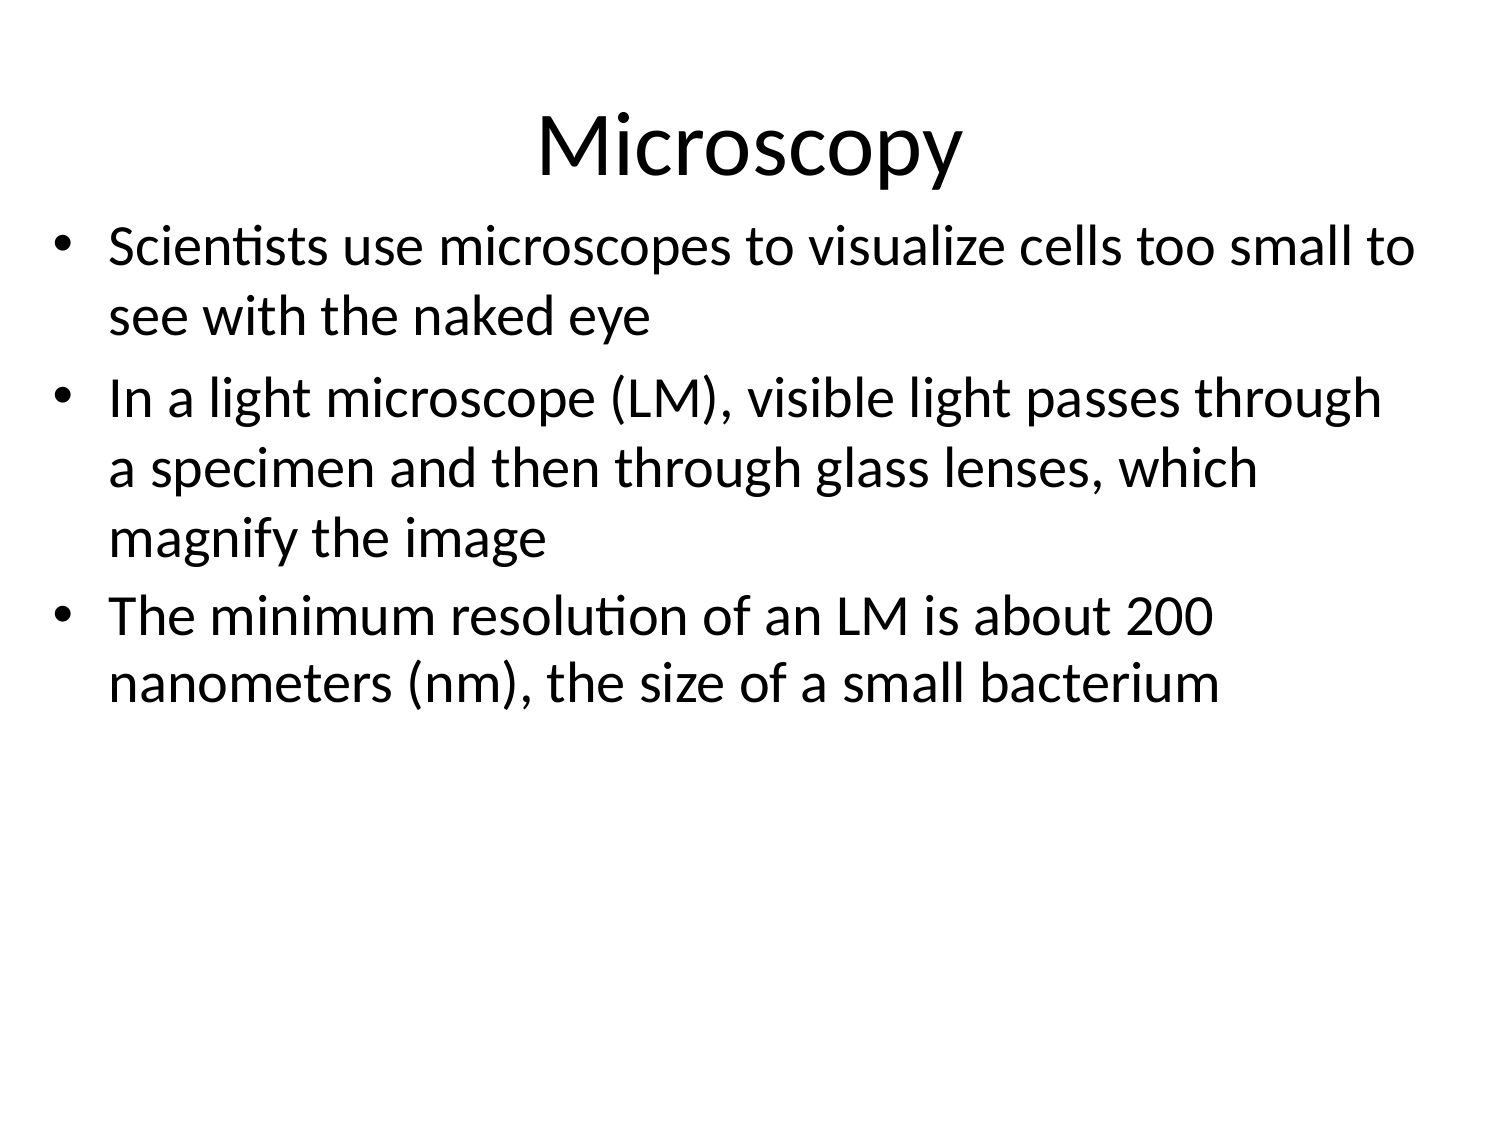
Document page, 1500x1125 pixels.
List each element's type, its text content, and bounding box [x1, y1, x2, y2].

list Scientists use microscopes to visualize cells too small to see with the naked eye In a light microscope (LM), visible light passes through a specimen and then through glass lenses, which magnify the image The minimum resolution of an LM is about 200 nanometers (nm), the size of a small bacterium [37, 200, 1438, 786]
title Microscopy [75, 45, 1425, 200]
